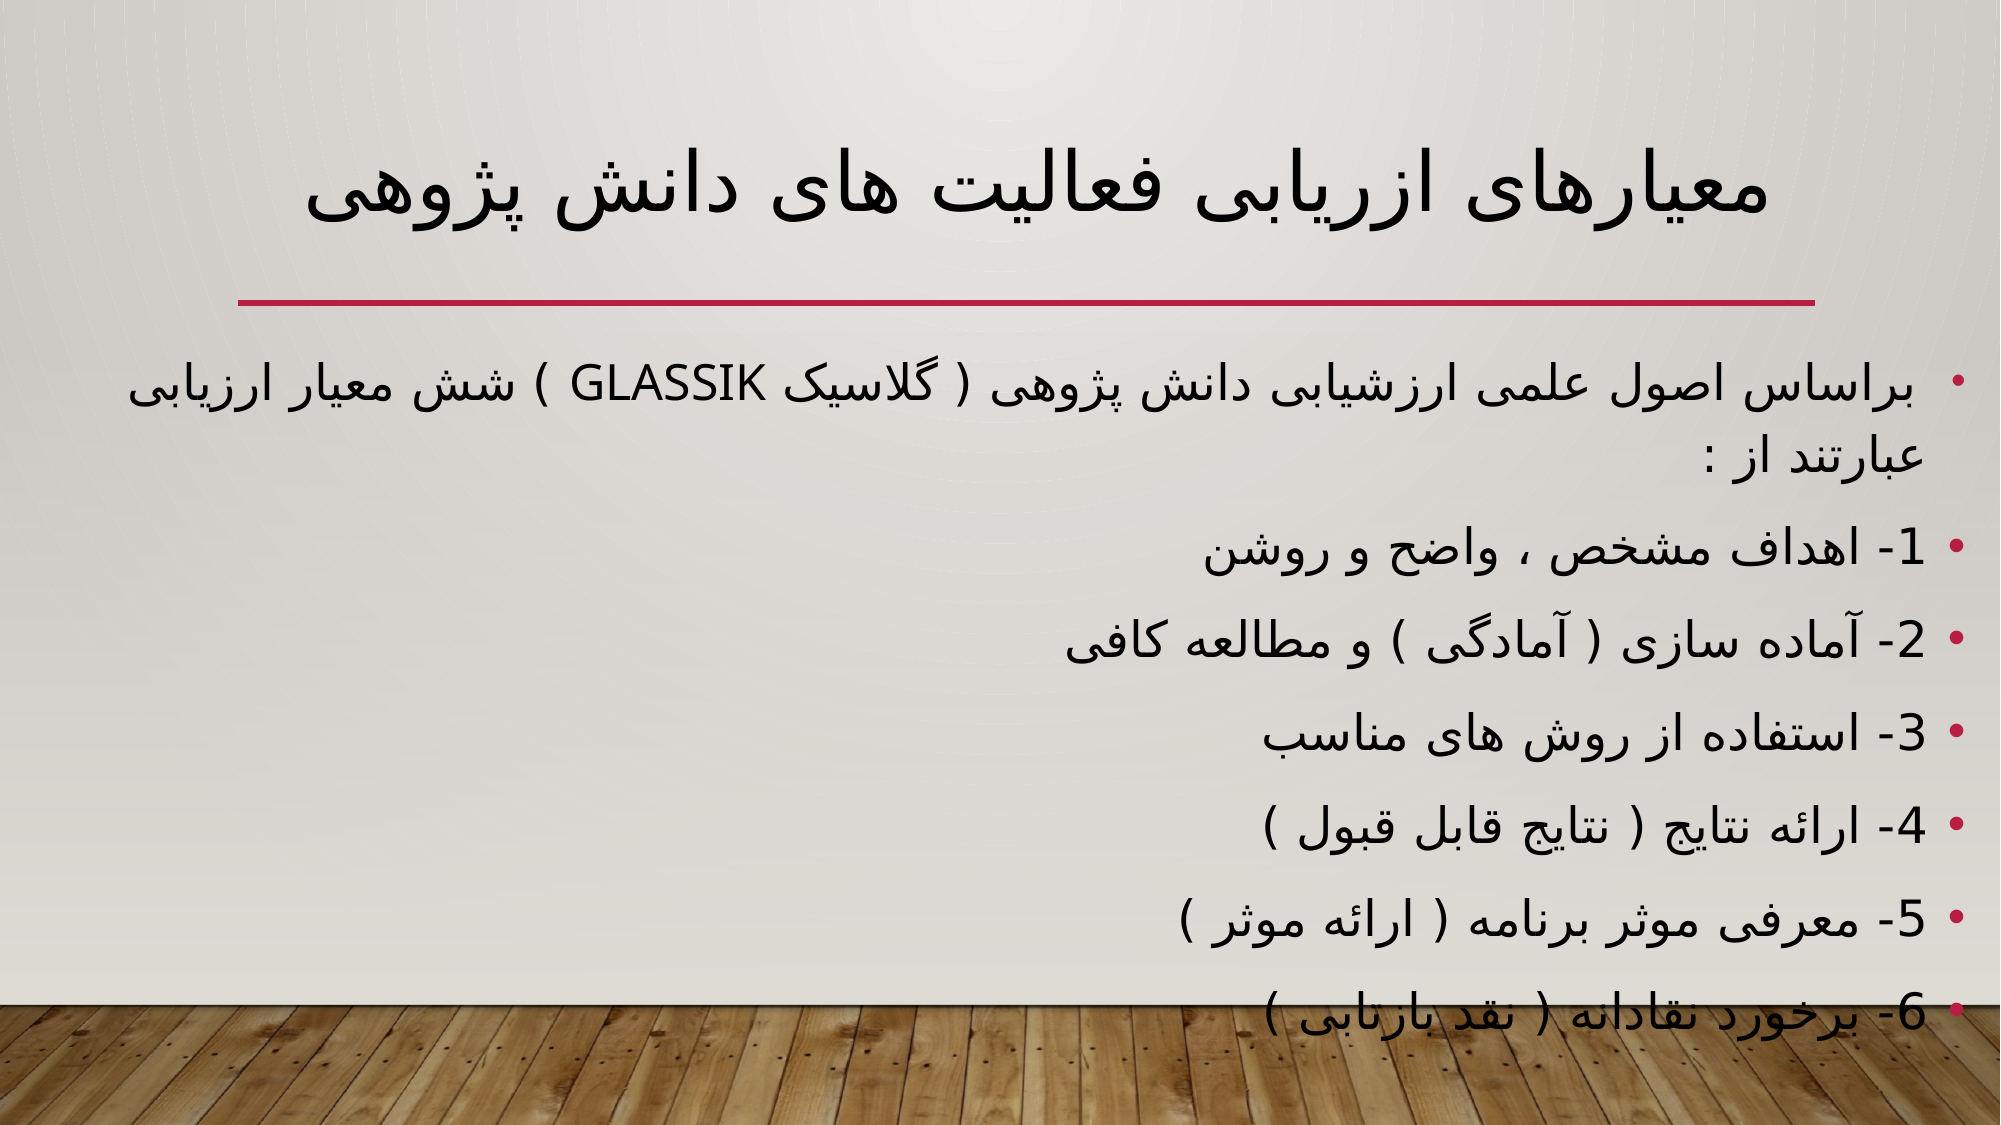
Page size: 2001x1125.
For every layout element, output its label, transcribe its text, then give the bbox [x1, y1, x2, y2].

list براساس اصول علمی ارزشیابی دانش پژوهی ( گلاسیک GLASSIK ) شش معیار ارزیابی عبارتند از : 1- اهداف مشخص ، واضح و روشن 2- آماده سازی ( آمادگی ) و مطالعه کافی 3- استفاده از روش های مناسب 4- ارائه نتایج ( نتایج قابل قبول ) 5- معرفی موثر برنامه ( ارائه موثر ) 6- برخورد نقادانه ( نقد بازتابی ) [19, 330, 1981, 993]
title معیارهای ازریابی فعالیت های دانش پژوهی [238, 131, 1814, 305]
picture [0, 1005, 2000, 1125]
